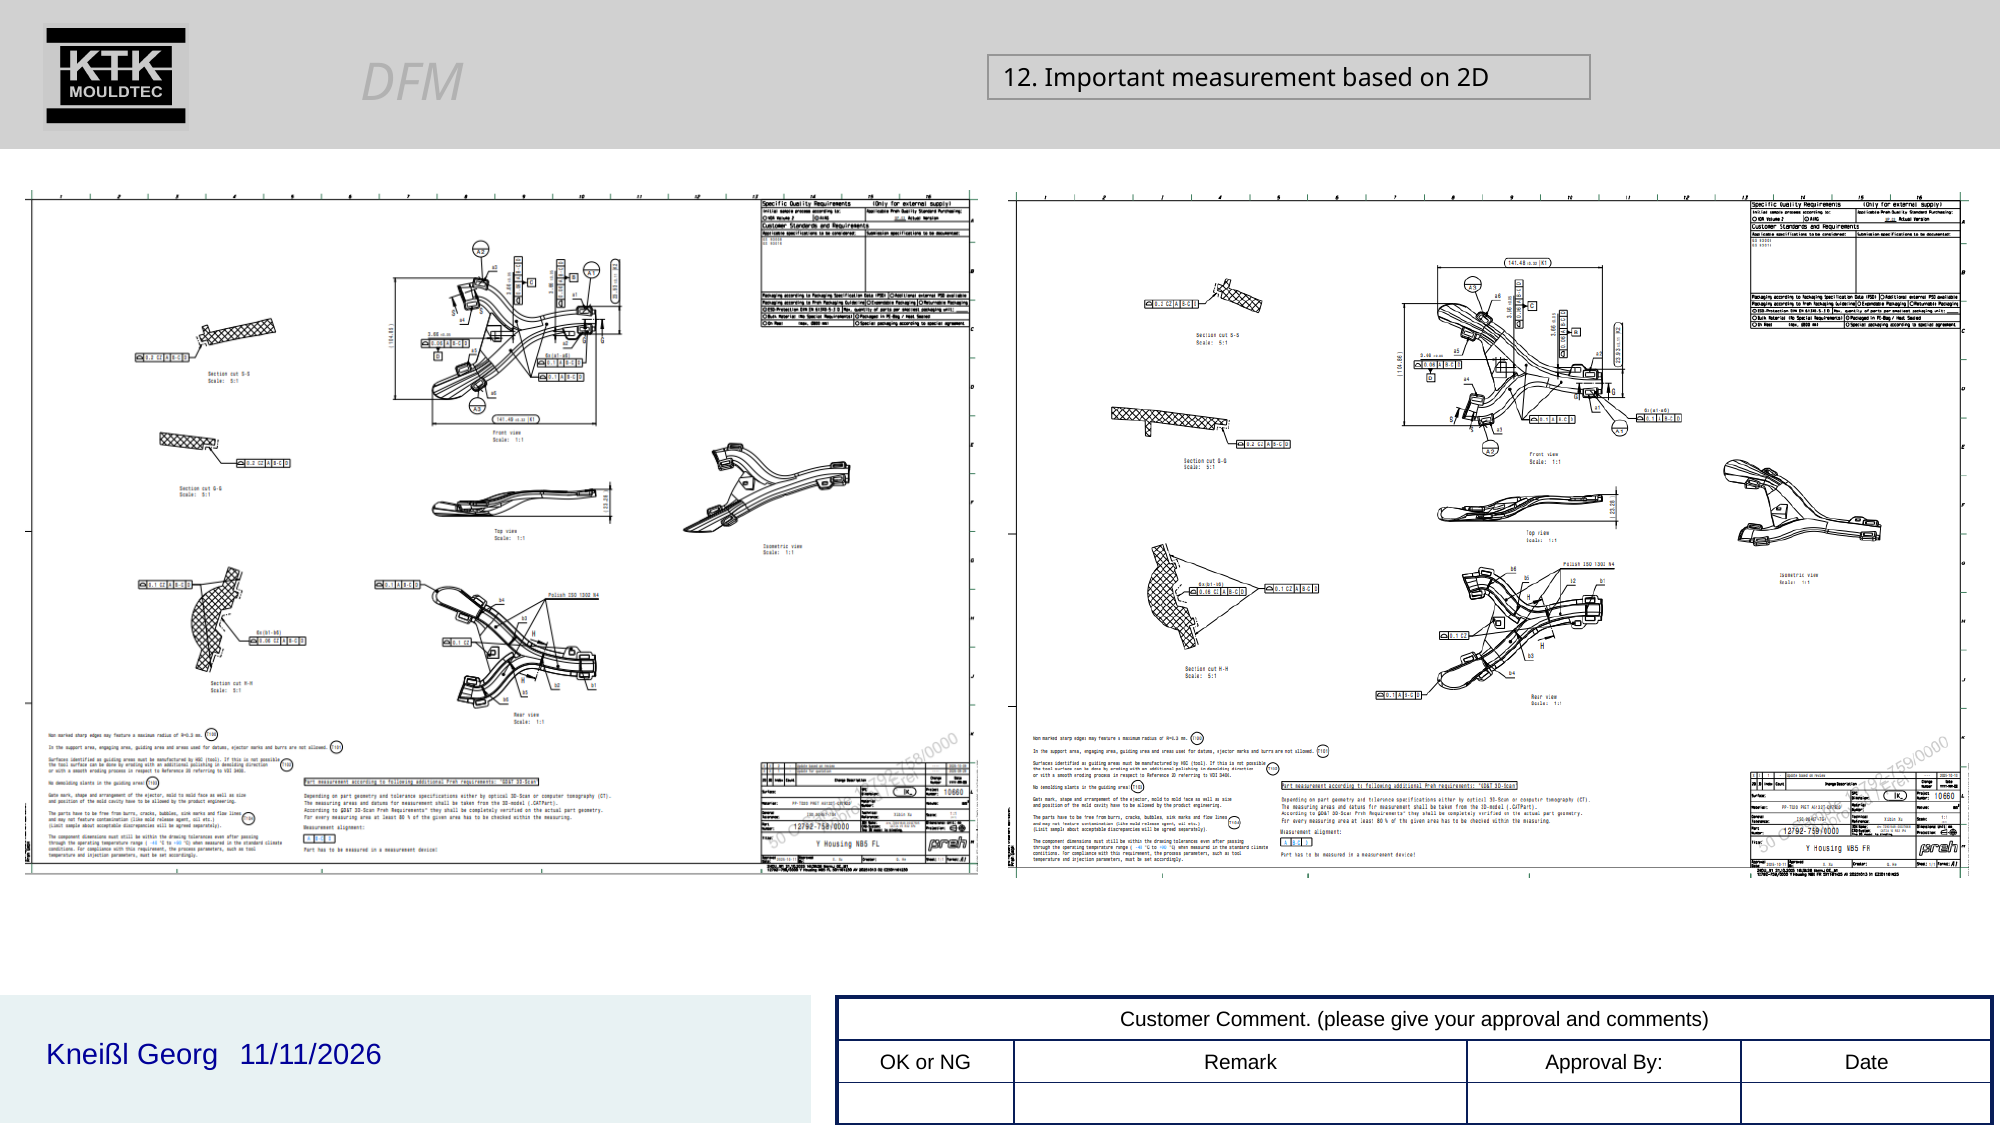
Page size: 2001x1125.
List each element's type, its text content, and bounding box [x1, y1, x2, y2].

picture [1008, 191, 1969, 879]
text_box 12. Important measurement based on 2D [988, 54, 1591, 100]
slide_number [188, 1027, 433, 1106]
picture [25, 189, 978, 875]
